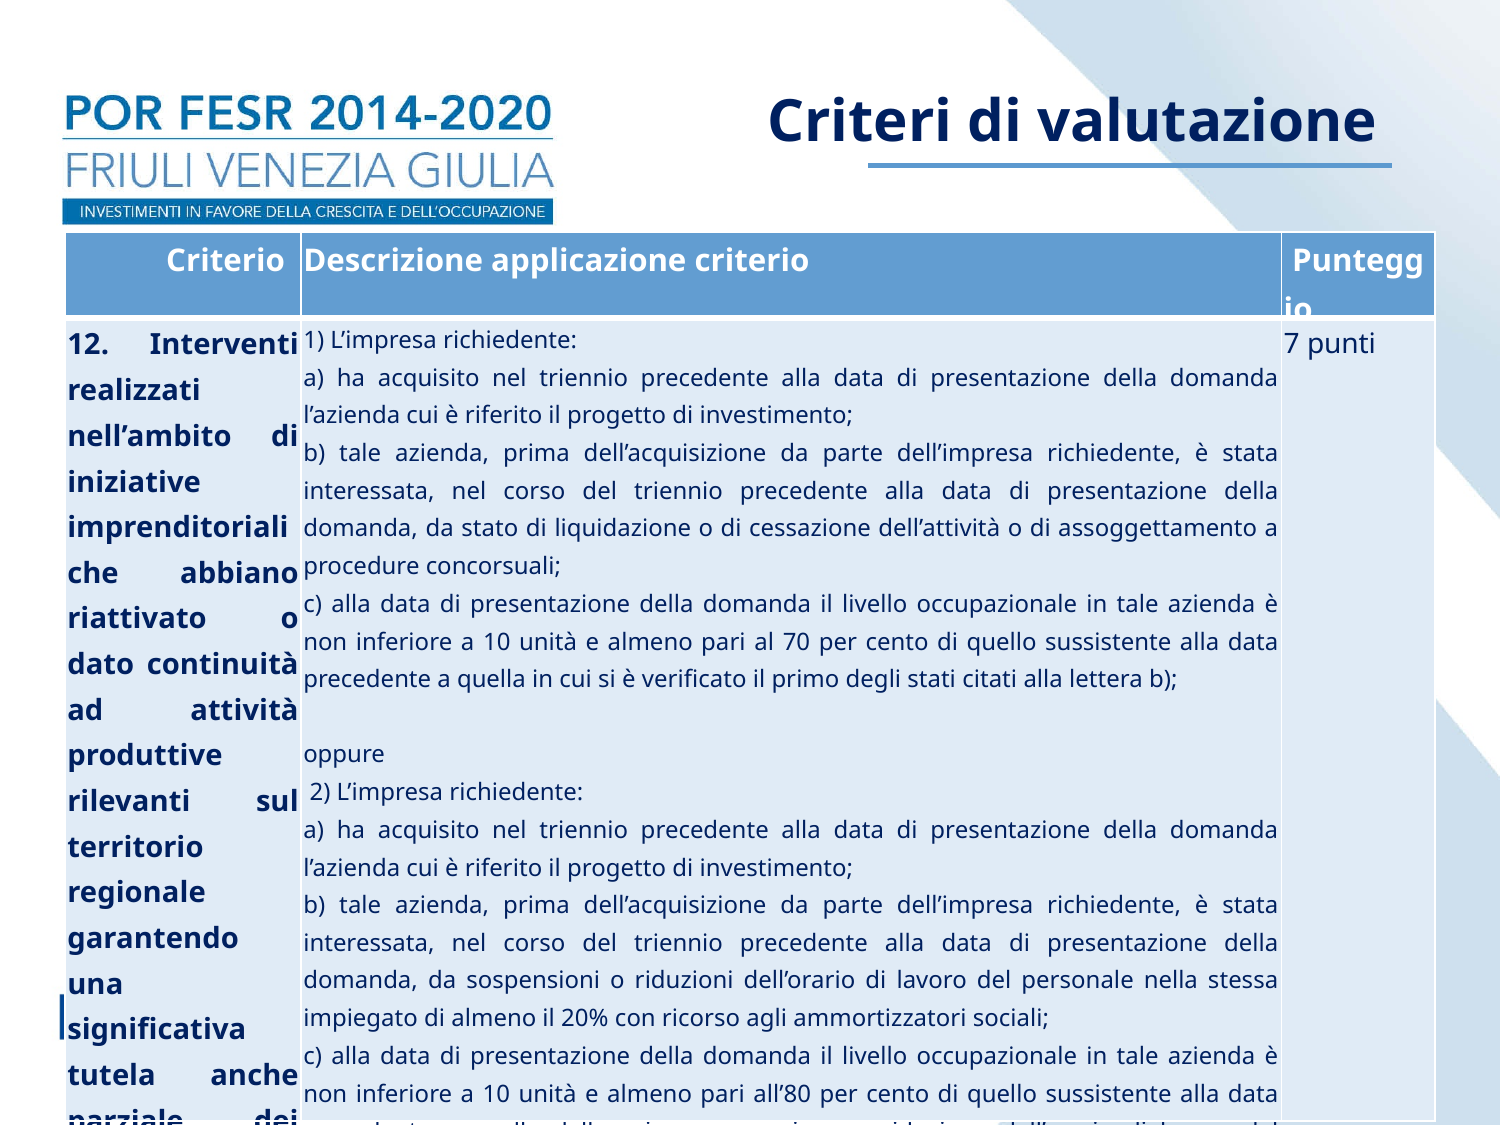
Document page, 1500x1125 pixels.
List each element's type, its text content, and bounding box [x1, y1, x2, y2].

text_box Criteri di valutazione [652, 75, 1393, 160]
table_header Punteggio [1282, 233, 1434, 315]
table_cell 12. Interventi realizzati nell’ambito di iniziative imprenditoriali che abbiano riattivato o dato continuità ad attività produttive rilevanti sul territorio regionale garantendo una significativa tutela anche parziale dei livelli occupazionali [66, 321, 300, 1120]
table_cell 1) L’impresa richiedente: a) ha acquisito nel triennio precedente alla data di presentazione della domanda l’azienda cui è riferito il progetto di investimento; b) tale azienda, prima dell’acquisizione da parte dell’impresa richiedente, è stata interessata, nel corso del triennio precedente alla data di presentazione della domanda, da stato di liquidazione o di cessazione dell’attività o di assoggettamento a procedure concorsuali; c) alla data di presentazione della domanda il livello occupazionale in tale azienda è non inferiore a 10 unità e almeno pari al 70 per cento di quello sussistente alla data precedente a quella in cui si è verificato il primo degli stati citati alla lettera b); oppure 2) L’impresa richiedente: a) ha acquisito nel triennio precedente alla data di presentazione della domanda l’azienda cui è riferito il progetto di investimento; b) tale azienda, prima dell’acquisizione da parte dell’impresa richiedente, è stata interessata, nel corso del triennio precedente alla data di presentazione della domanda, da sospensioni o riduzioni dell’orario di lavoro del personale nella stessa impiegato di almeno il 20% con ricorso agli ammortizzatori sociali; c) alla data di presentazione della domanda il livello occupazionale in tale azienda è non inferiore a 10 unità e almeno pari all’80 per cento di quello sussistente alla data precedente a quella della prima sospensione o riduzione dell’orario di lavoro del personale nella stessa impiegato con ricorso agli ammortizzatori sociali, verificatasi nel triennio precedente alla data di presentazione della domanda. [302, 321, 1281, 1120]
table_header Criterio [66, 233, 300, 315]
table_header Descrizione applicazione criterio [302, 233, 1281, 315]
table_cell 7 punti [1282, 321, 1434, 1120]
picture [0, 0, 1500, 1125]
